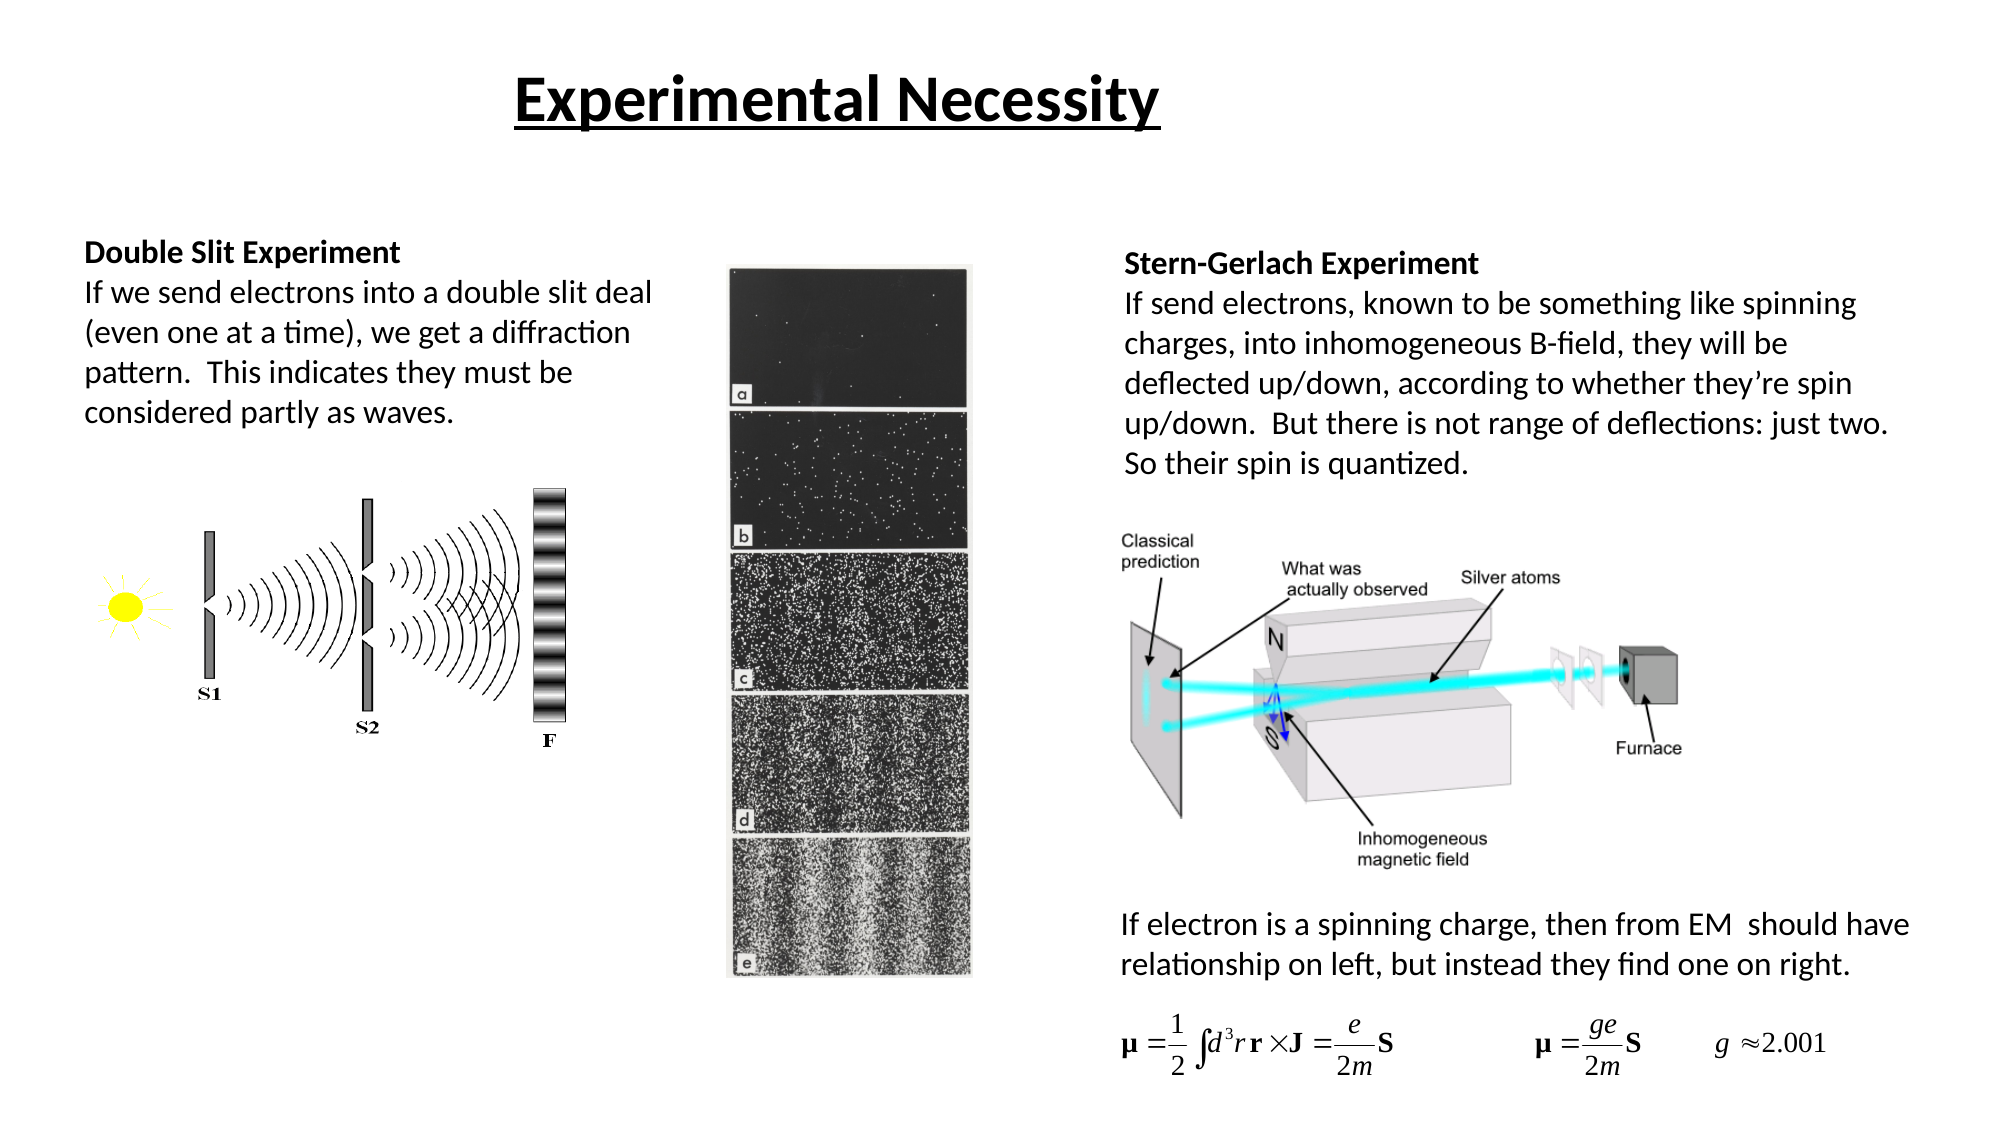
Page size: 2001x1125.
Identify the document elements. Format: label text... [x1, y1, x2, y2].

picture [1109, 520, 1687, 880]
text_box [81, 475, 626, 767]
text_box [1531, 1006, 1829, 1083]
text_box Double Slit Experiment If we send electrons into a double slit deal (even one at a time), we get a diffraction pattern. This indicates they must be considered partly as waves. [69, 223, 676, 438]
text_box Experimental Necessity [499, 47, 1251, 143]
text_box If electron is a spinning charge, then from EM should have relationship on left, but instead they find one on right. [1105, 895, 1974, 990]
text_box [1117, 1006, 1399, 1082]
picture [726, 264, 973, 978]
text_box Stern-Gerlach Experiment If send electrons, known to be something like spinning charges, into inhomogeneous B-field, they will be deflected up/down, according to whether they’re spin up/down. But there is not range of deflections: just two. So their spin is quantized. [1109, 233, 1915, 489]
